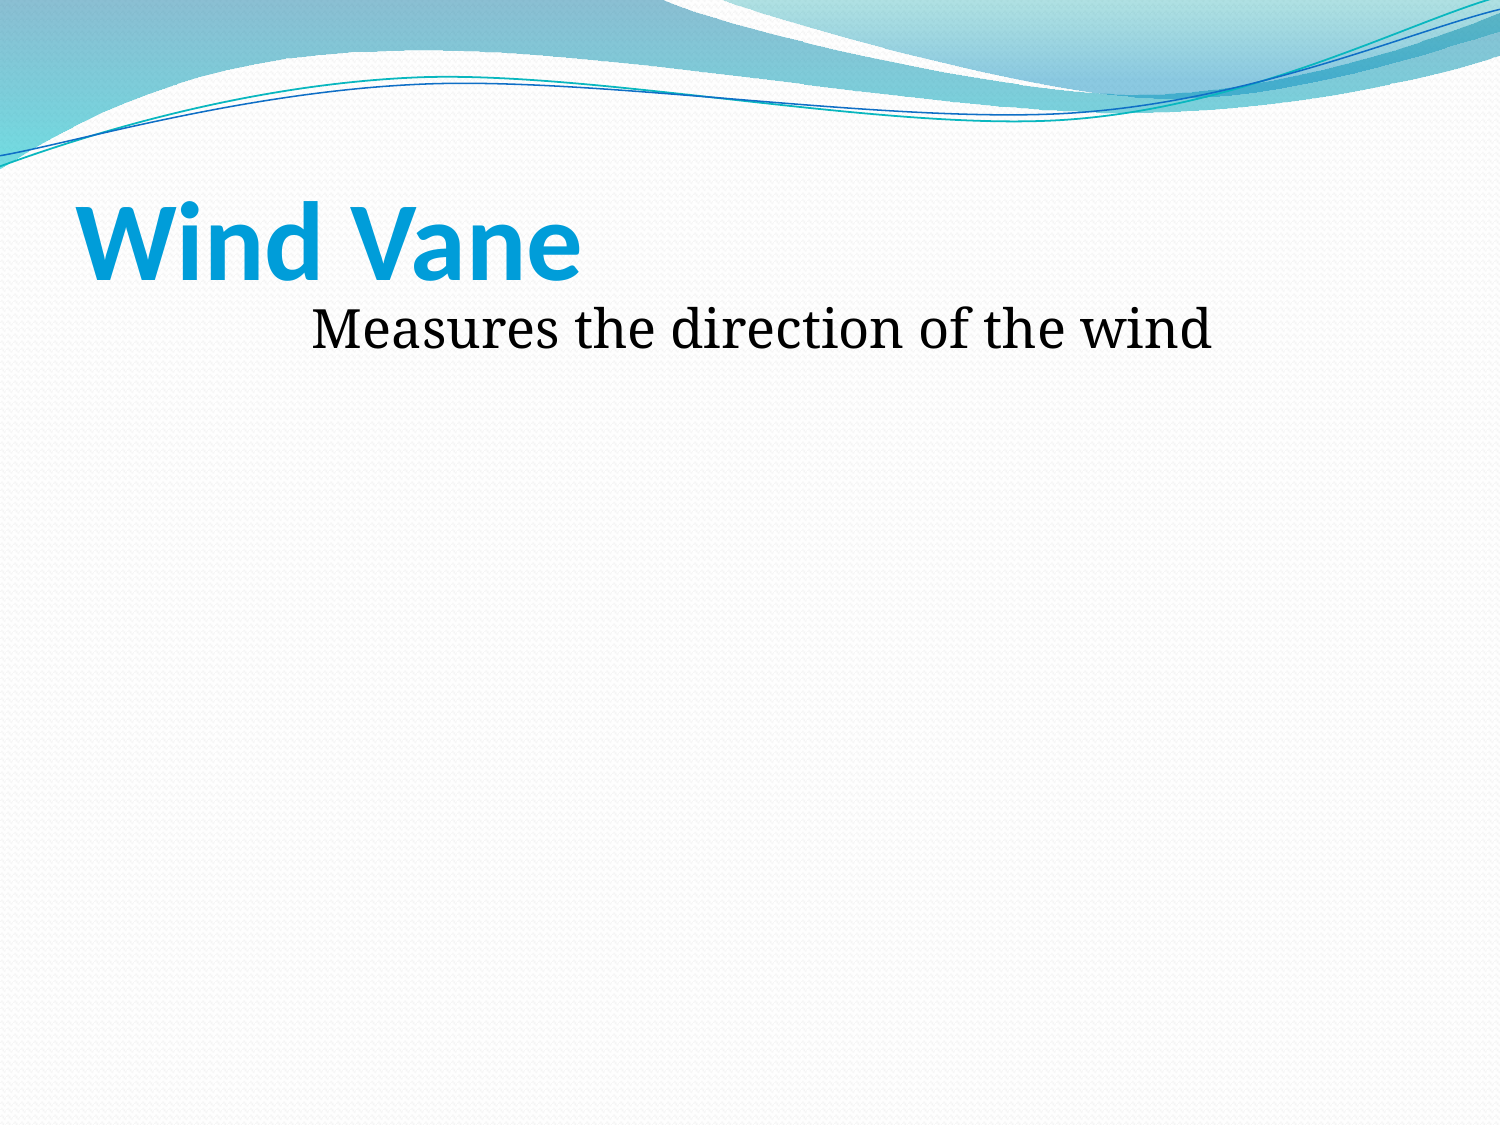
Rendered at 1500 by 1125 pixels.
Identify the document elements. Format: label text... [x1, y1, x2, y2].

list Measures the direction of the wind [87, 287, 1438, 993]
title Wind Vane [75, 115, 1425, 303]
